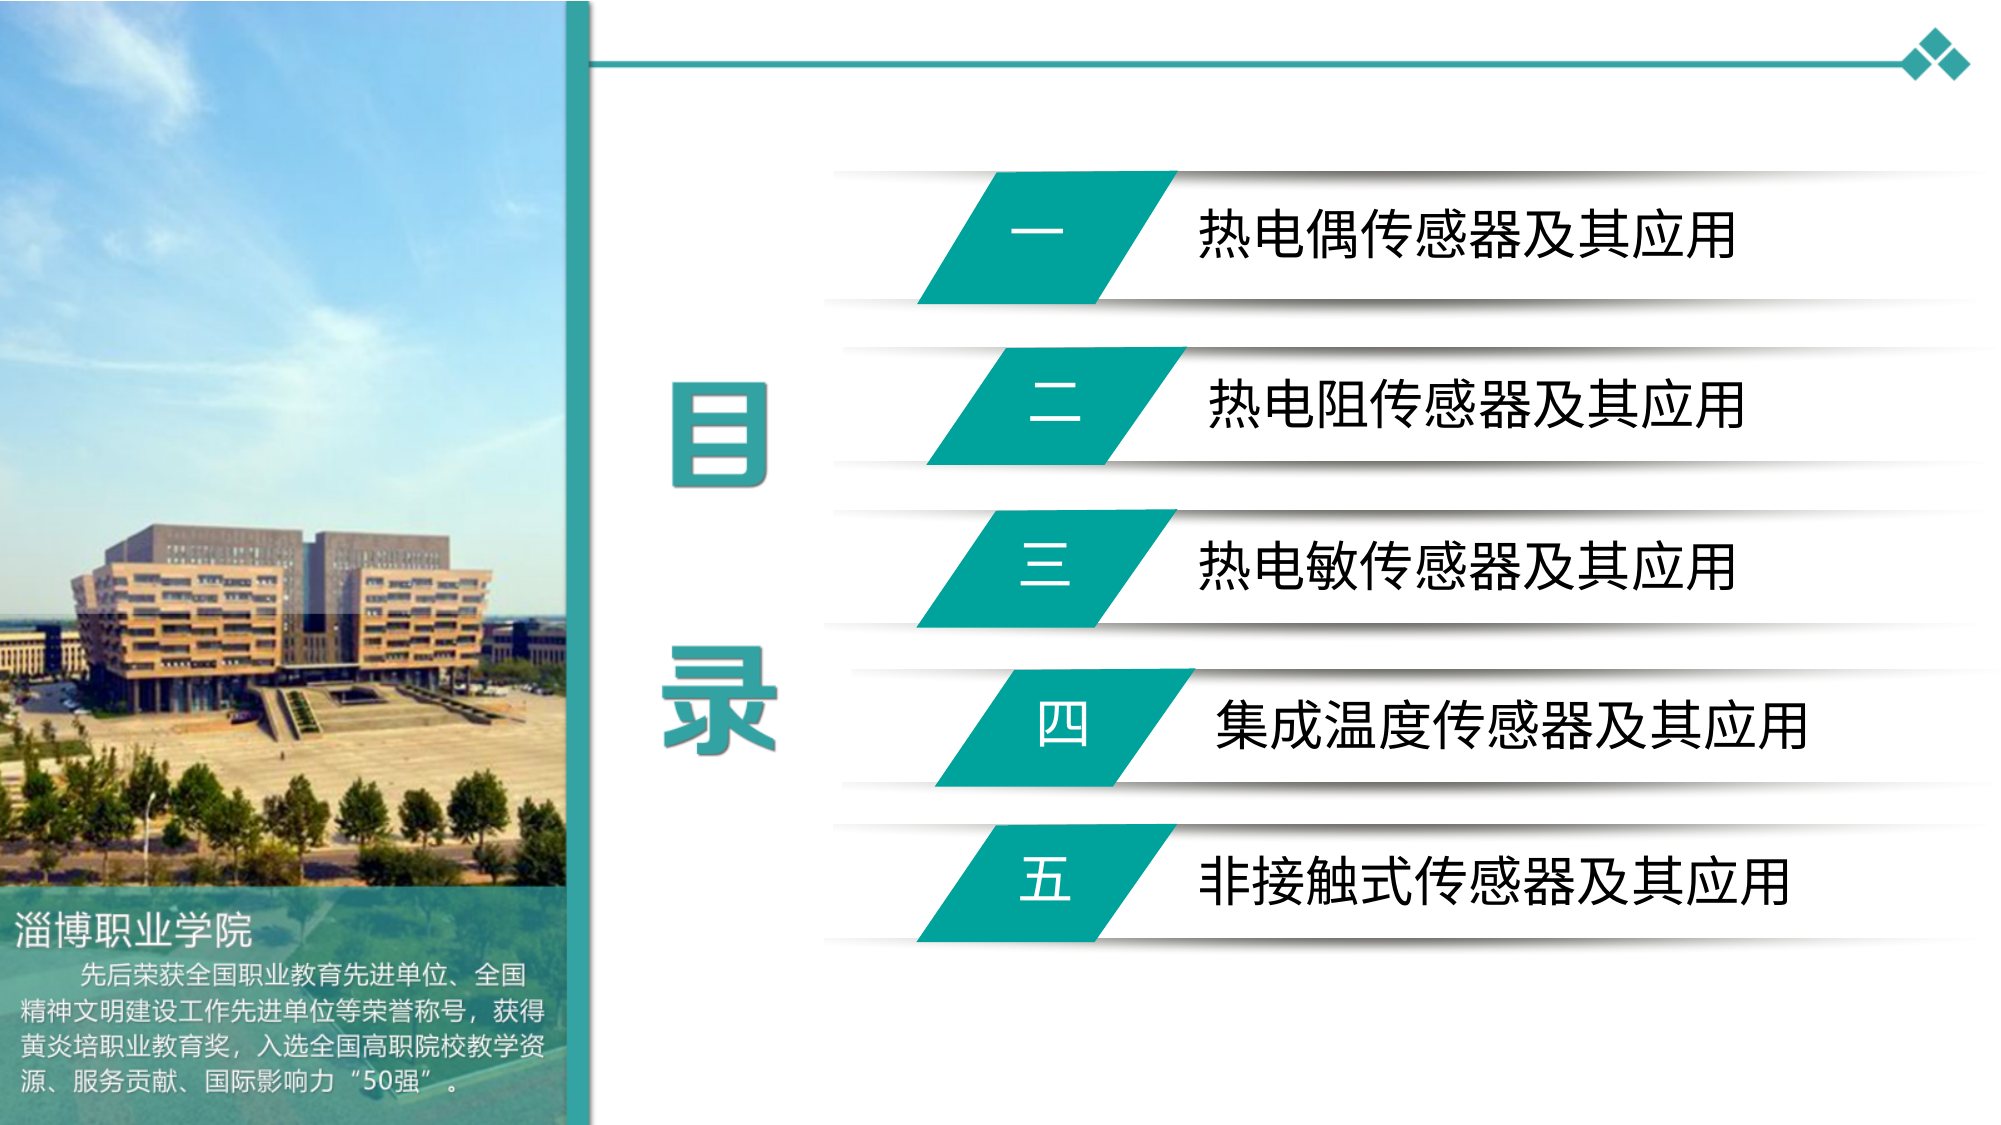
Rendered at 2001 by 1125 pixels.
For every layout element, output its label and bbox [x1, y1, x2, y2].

text_box [841, 668, 2000, 801]
text_box [833, 346, 1996, 479]
text_box [823, 823, 1986, 956]
text_box [823, 509, 1986, 642]
text_box [824, 170, 1987, 320]
picture [0, 1, 1999, 1125]
